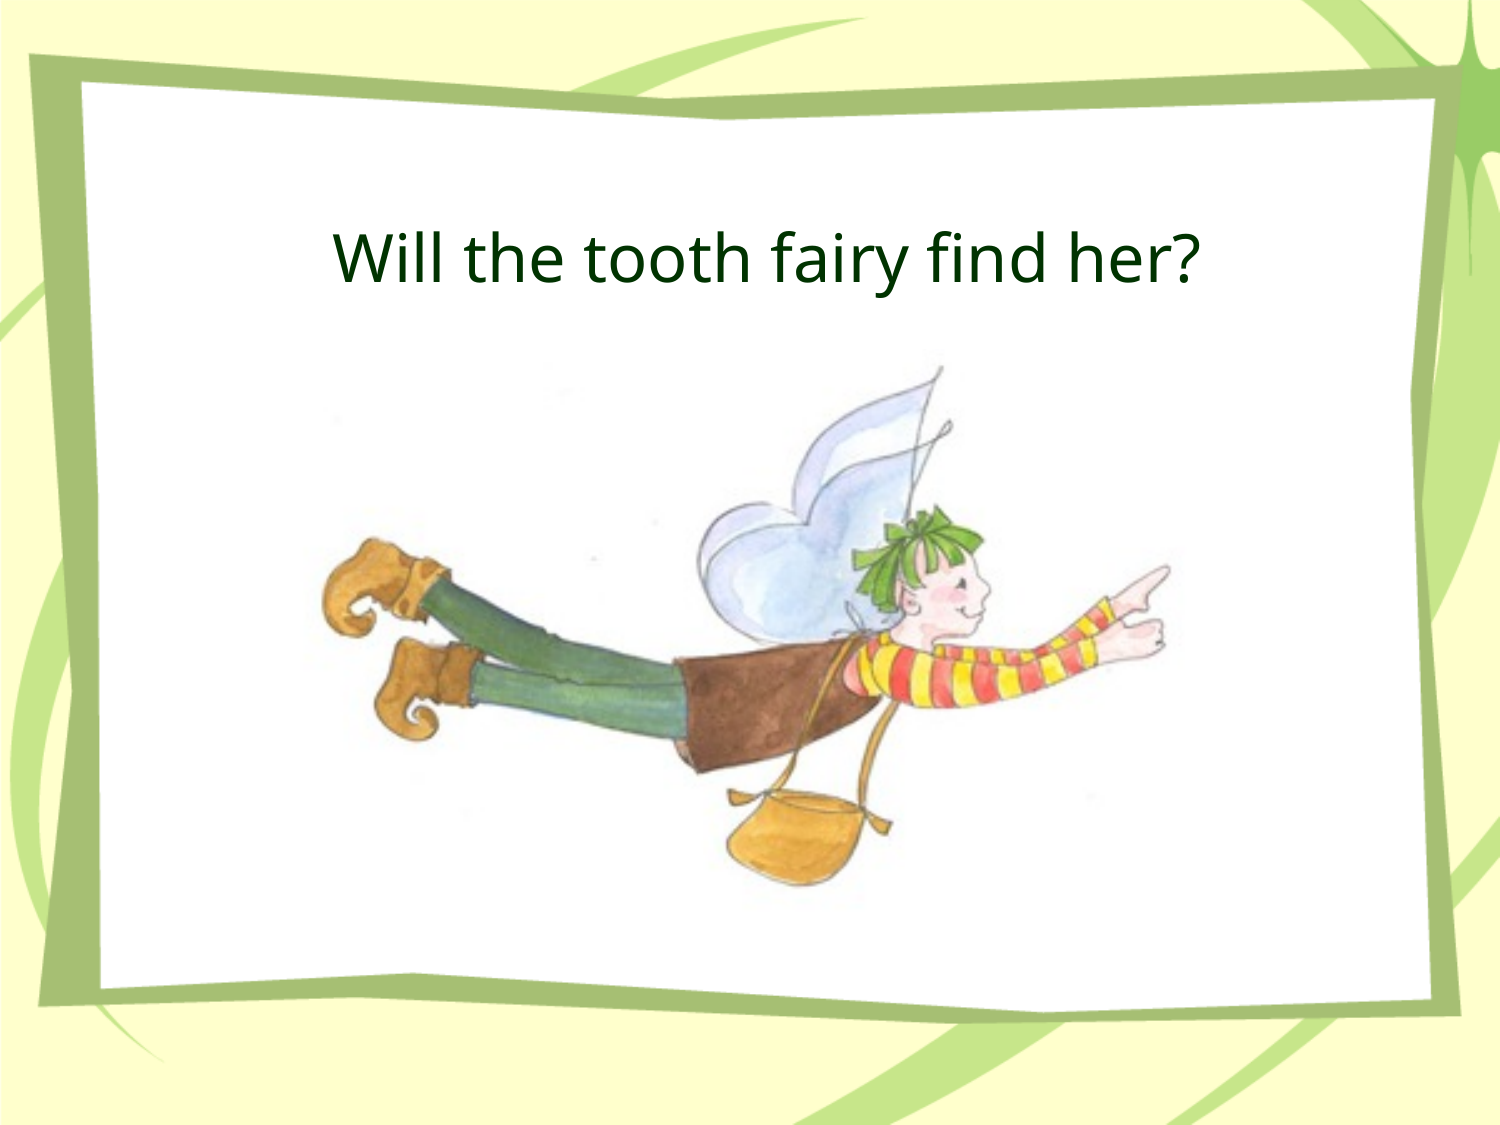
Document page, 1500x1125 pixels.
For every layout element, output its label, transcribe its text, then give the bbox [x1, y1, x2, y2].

picture [0, 0, 1500, 1125]
text_box Will the tooth fairy find her? [159, 208, 1376, 303]
